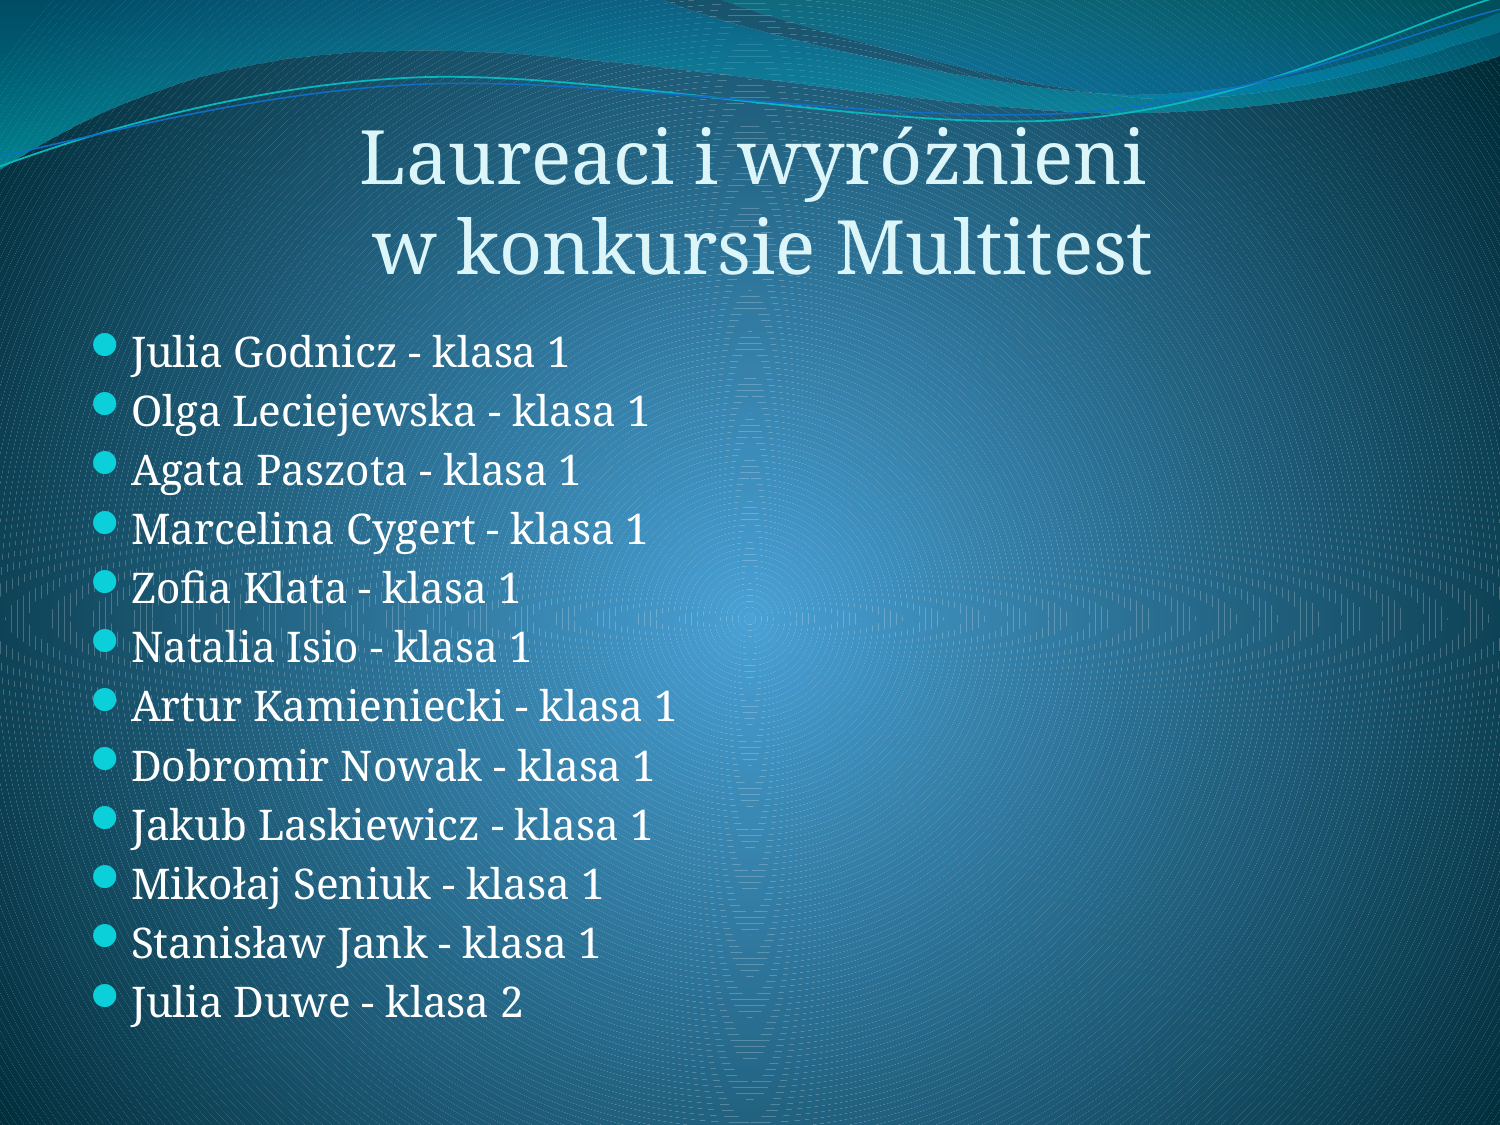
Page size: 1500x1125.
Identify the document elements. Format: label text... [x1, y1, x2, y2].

list Julia Godnicz - klasa 1 Olga Leciejewska - klasa 1 Agata Paszota - klasa 1 Marcelina Cygert - klasa 1 Zofia Klata - klasa 1 Natalia Isio - klasa 1 Artur Kamieniecki - klasa 1 Dobromir Nowak - klasa 1 Jakub Laskiewicz - klasa 1 Mikołaj Seniuk - klasa 1 Stanisław Jank - klasa 1 Julia Duwe - klasa 2 [75, 317, 1425, 1038]
title Laureaci i wyróżnieni w konkursie Multitest [88, 101, 1439, 290]
